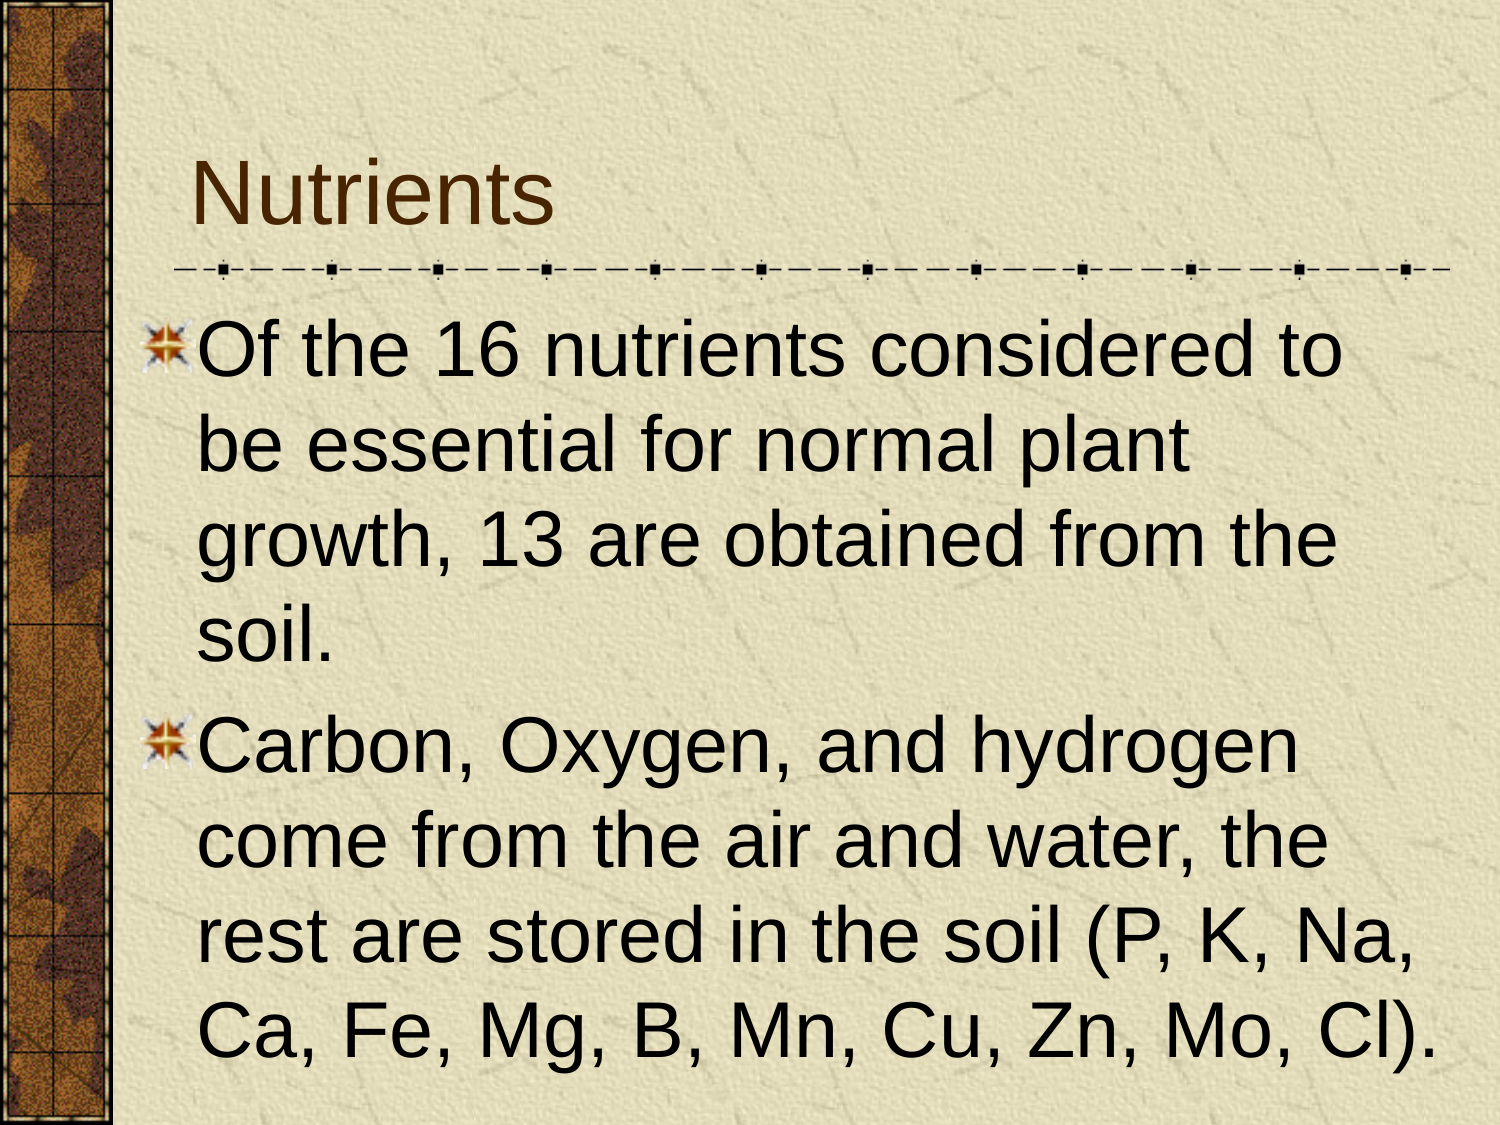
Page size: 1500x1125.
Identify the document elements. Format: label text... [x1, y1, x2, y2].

picture [140, 317, 196, 373]
picture [140, 712, 196, 769]
title Nutrients [174, 62, 1451, 251]
list Of the 16 nutrients considered to be essential for normal plant growth, 13 are obtained from the soil. Carbon, Oxygen, and hydrogen come from the air and water, the rest are stored in the soil (P, K, Na, Ca, Fe, Mg, B, Mn, Cu, Zn, Mo, Cl). [124, 289, 1463, 1125]
picture [0, 0, 1500, 1125]
